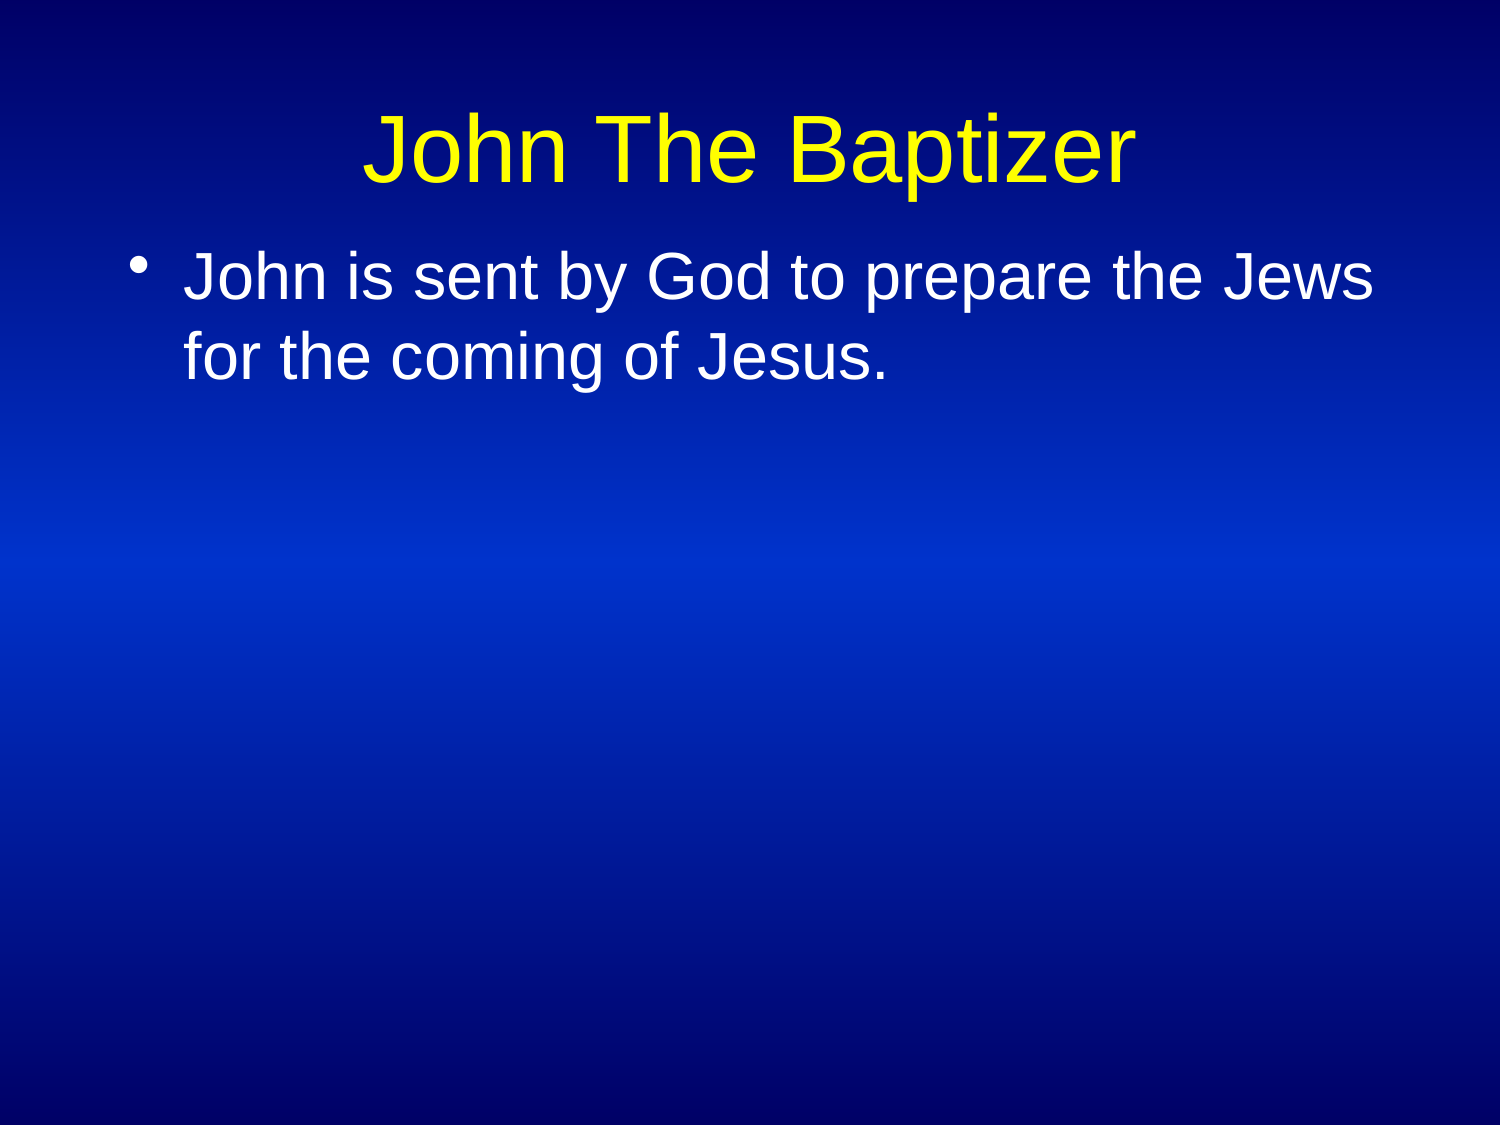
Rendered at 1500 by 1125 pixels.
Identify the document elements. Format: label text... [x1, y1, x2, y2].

list John is sent by God to prepare the Jews for the coming of Jesus. [112, 224, 1438, 575]
title John The Baptizer [37, 50, 1463, 238]
